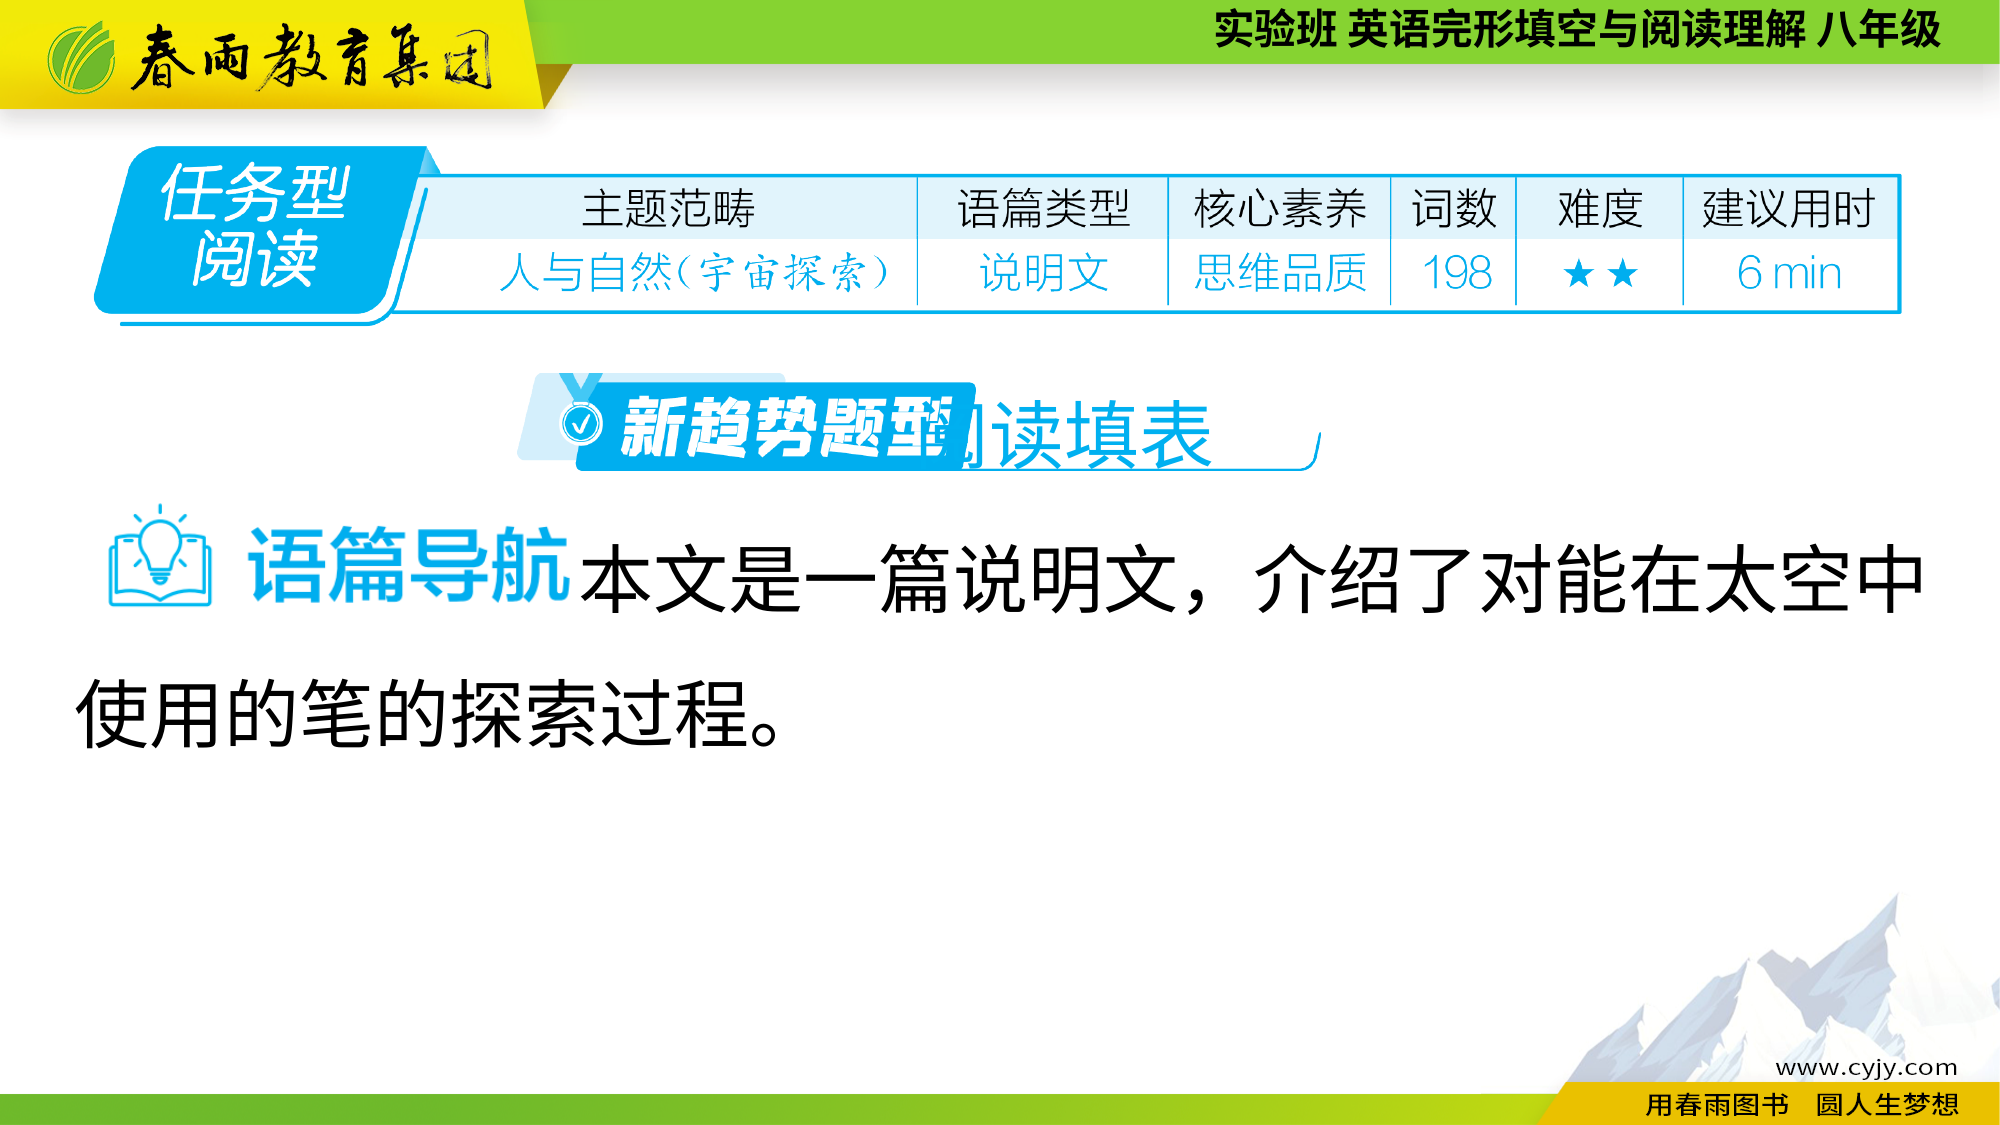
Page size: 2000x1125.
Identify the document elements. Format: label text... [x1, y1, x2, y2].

text_box 阅读填表 [60, 336, 1945, 486]
picture [0, 0, 2000, 1125]
list 本文是一篇说明文，介绍了对能在太空中使用的笔的探索过程。 [59, 479, 1944, 751]
